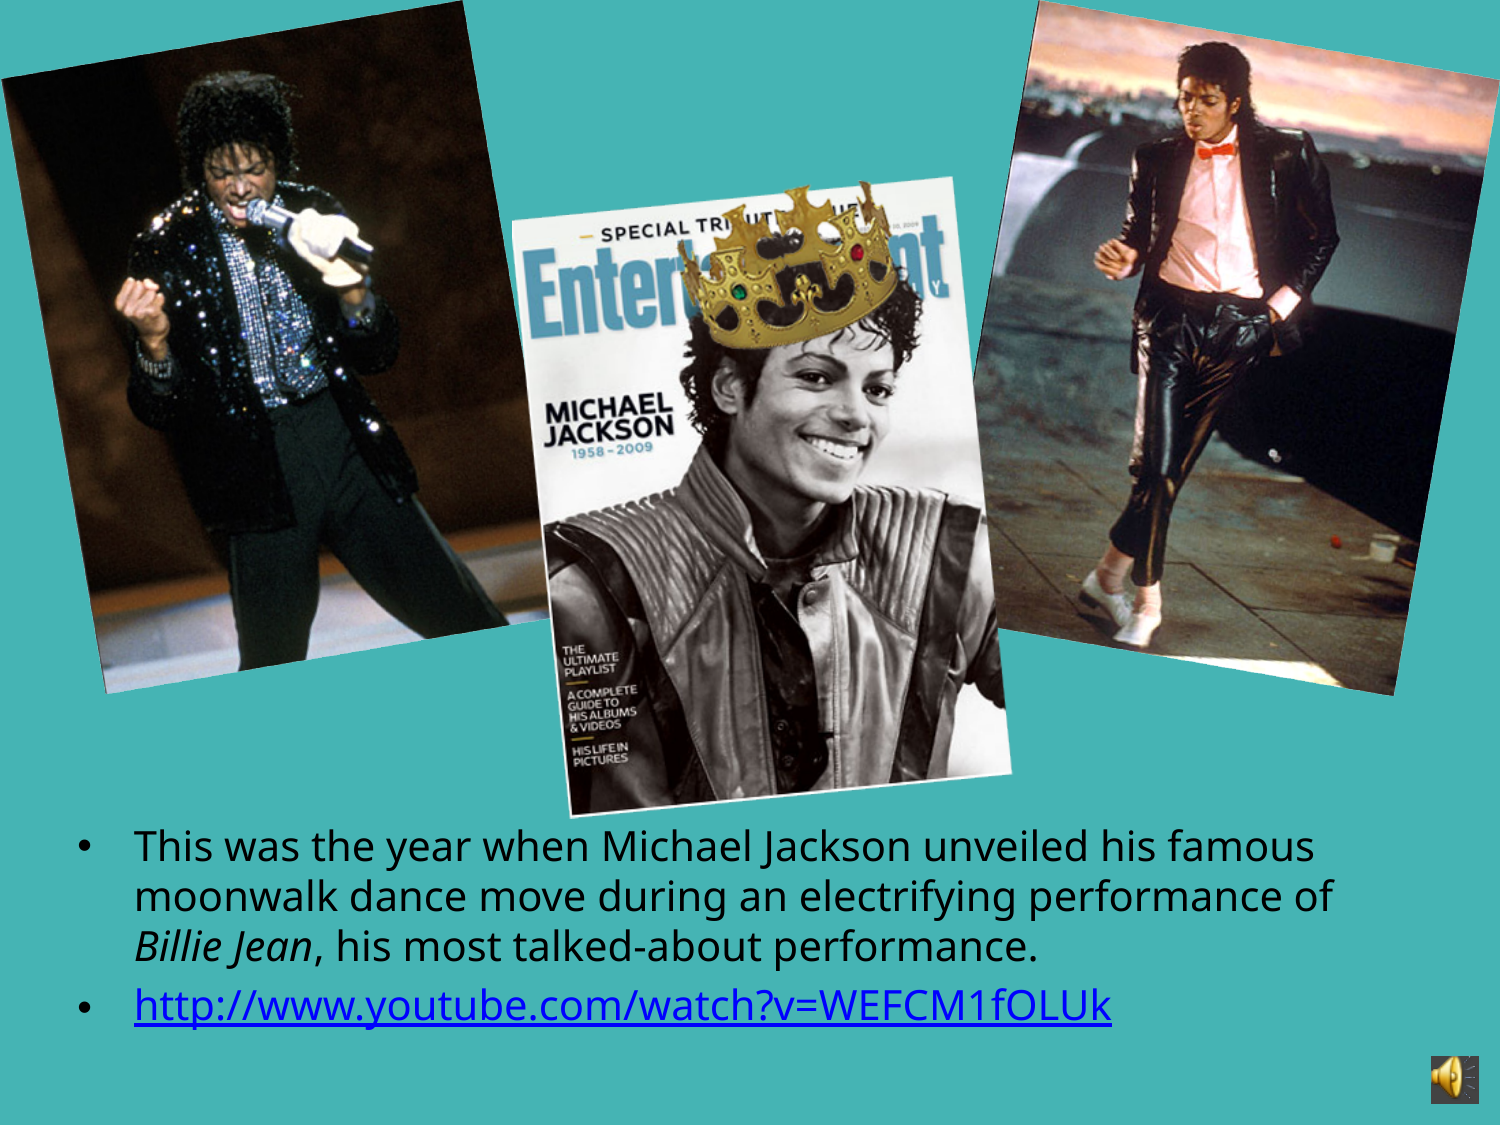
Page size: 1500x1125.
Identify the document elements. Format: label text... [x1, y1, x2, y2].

picture [1429, 1054, 1481, 1106]
list This was the year when Michael Jackson unveiled his famous moonwalk dance move during an electrifying performance of Billie Jean, his most talked-about performance. http://www.youtube.com/watch?v=WEFCM1fOLUk [62, 812, 1413, 1088]
picture [2, 1, 1499, 819]
